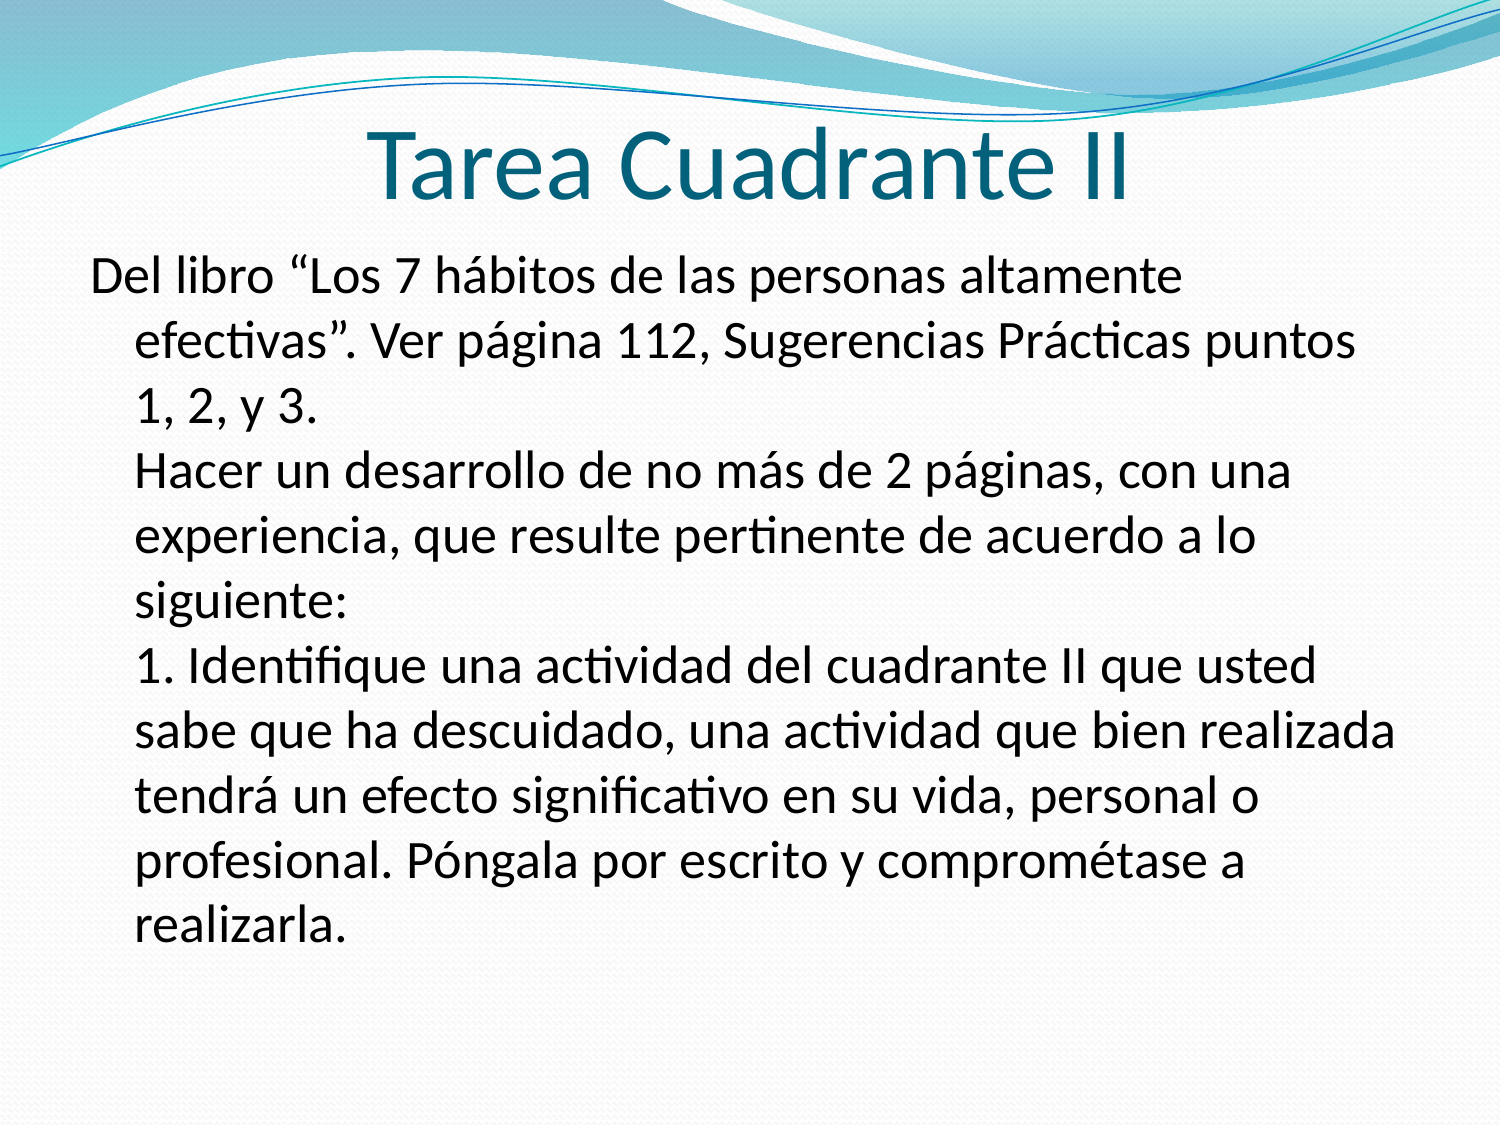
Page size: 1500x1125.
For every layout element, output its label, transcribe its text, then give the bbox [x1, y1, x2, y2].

title Tarea Cuadrante II [74, 42, 1426, 221]
list Del libro “Los 7 hábitos de las personas altamente efectivas”. Ver página 112, Sugerencias Prácticas puntos 1, 2, y 3. Hacer un desarrollo de no más de 2 páginas, con una experiencia, que resulte pertinente de acuerdo a lo siguiente: 1. Identifique una actividad del cuadrante II que usted sabe que ha descuidado, una actividad que bien realizada tendrá un efecto significativo en su vida, personal o profesional. Póngala por escrito y comprométase a realizarla. [74, 231, 1426, 1000]
